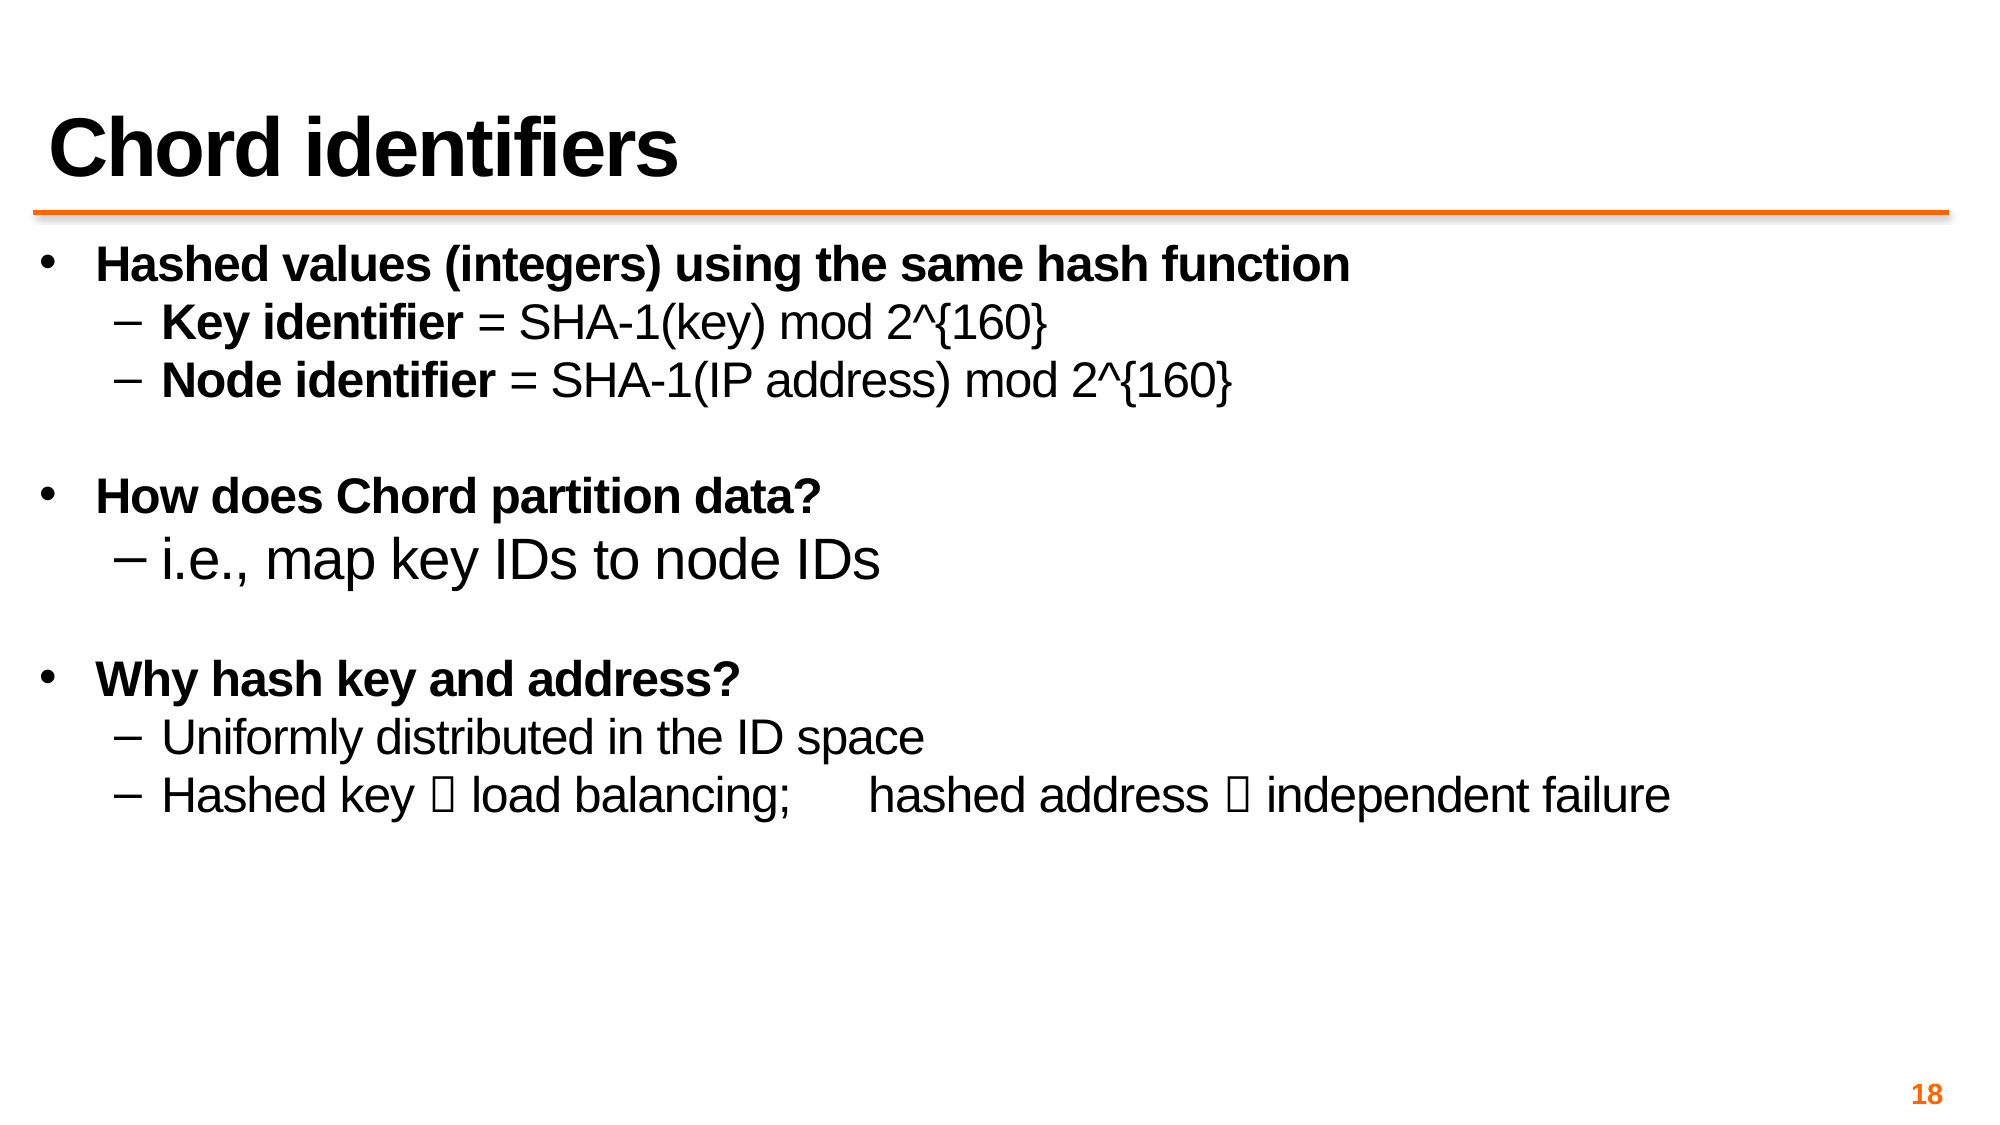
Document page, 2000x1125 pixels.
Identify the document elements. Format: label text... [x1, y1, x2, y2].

list Hashed values (integers) using the same hash function Key identifier = SHA-1(key) mod 2^{160} Node identifier = SHA-1(IP address) mod 2^{160} How does Chord partition data? i.e., map key IDs to node IDs Why hash key and address? Uniformly distributed in the ID space Hashed key  load balancing; hashed address  independent failure [33, 237, 1950, 1063]
title Chord identifiers [33, 24, 1950, 201]
slide_number 18 [1482, 1074, 1950, 1110]
